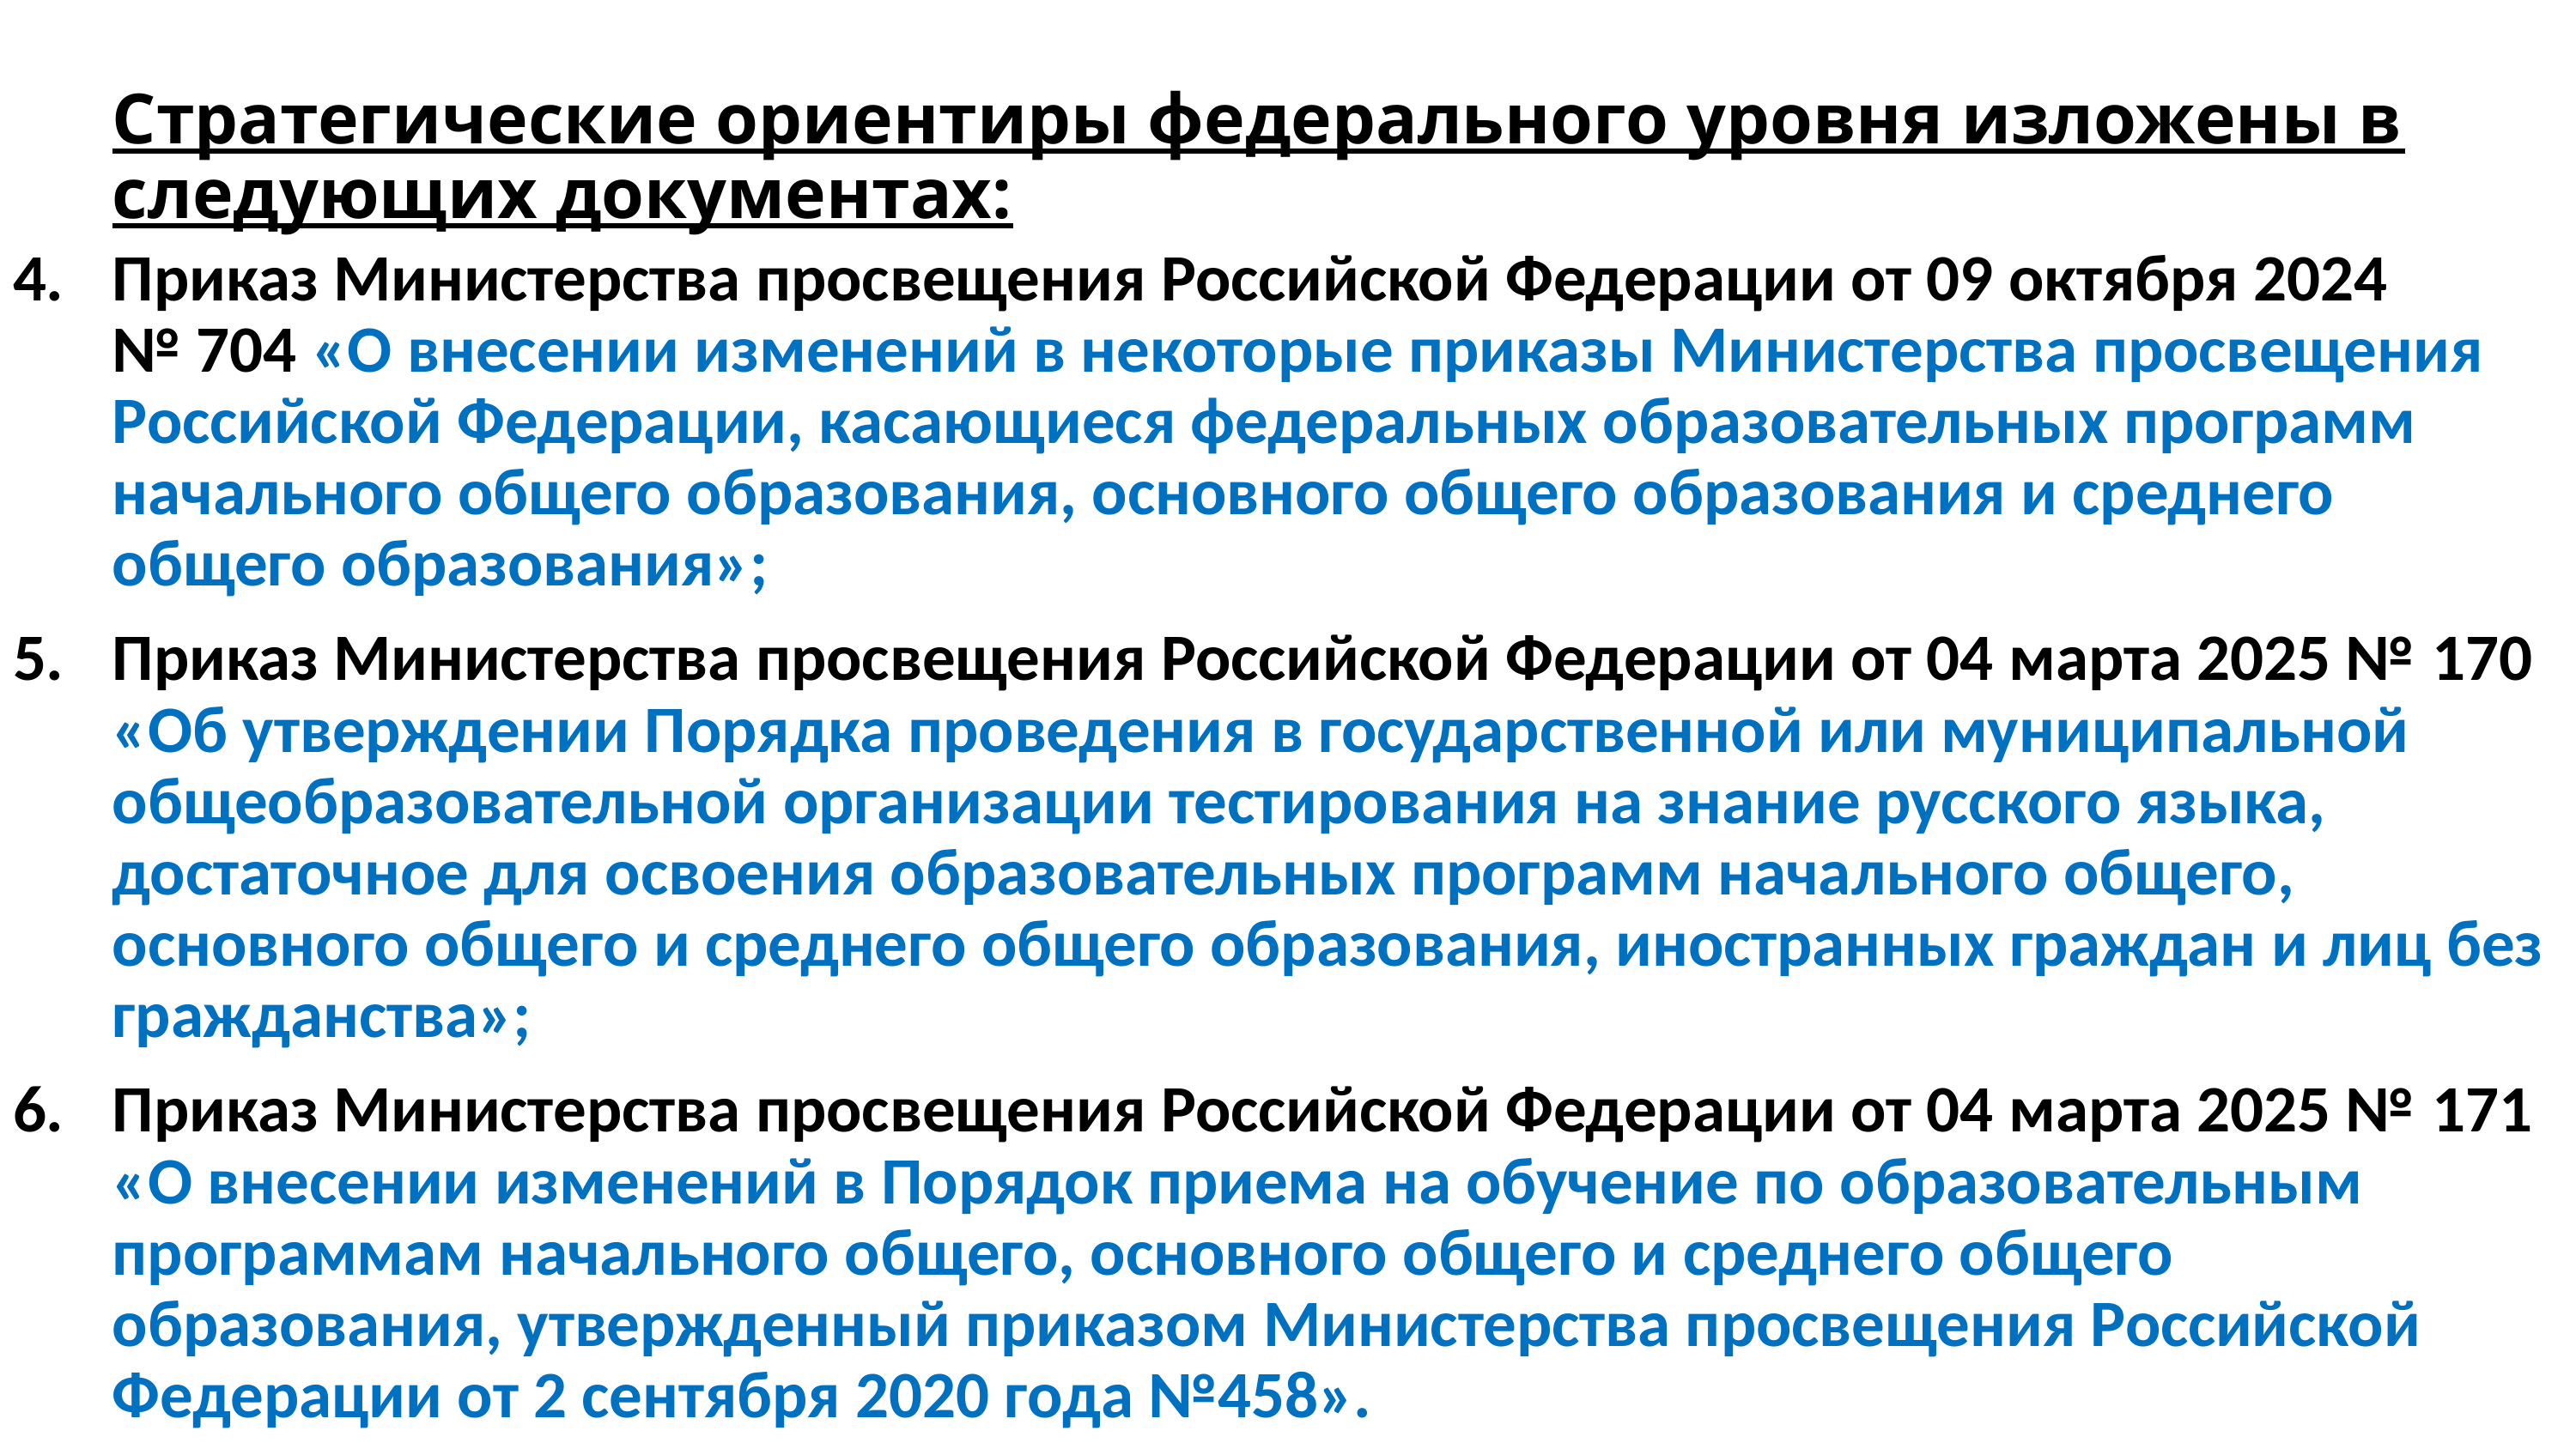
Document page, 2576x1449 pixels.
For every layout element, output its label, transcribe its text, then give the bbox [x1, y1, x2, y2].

list Приказ Министерства просвещения Российской Федерации от 09 октября 2024 № 704 «О внесении изменений в некоторые приказы Министерства просвещения Российской Федерации, касающиеся федеральных образовательных программ начального общего образования, основного общего образования и среднего общего образования»; Приказ Министерства просвещения Российской Федерации от 04 марта 2025 № 170 «Об утверждении Порядка проведения в государственной или муниципальной общеобразовательной организации тестирования на знание русского языка, достаточное для освоения образовательных программ начального общего, основного общего и среднего общего образования, иностранных граждан и лиц без гражданства»; Приказ Министерства просвещения Российской Федерации от 04 марта 2025 № 171 «О внесении изменений в Порядок приема на обучение по образовательным программам начального общего, основного общего и среднего общего образования, утвержденный приказом Министерства просвещения Российской Федерации от 2 сентября 2020 года №458». [0, 237, 2576, 1449]
title Стратегические ориентиры федерального уровня изложены в следующих документах: [99, 76, 2500, 237]
